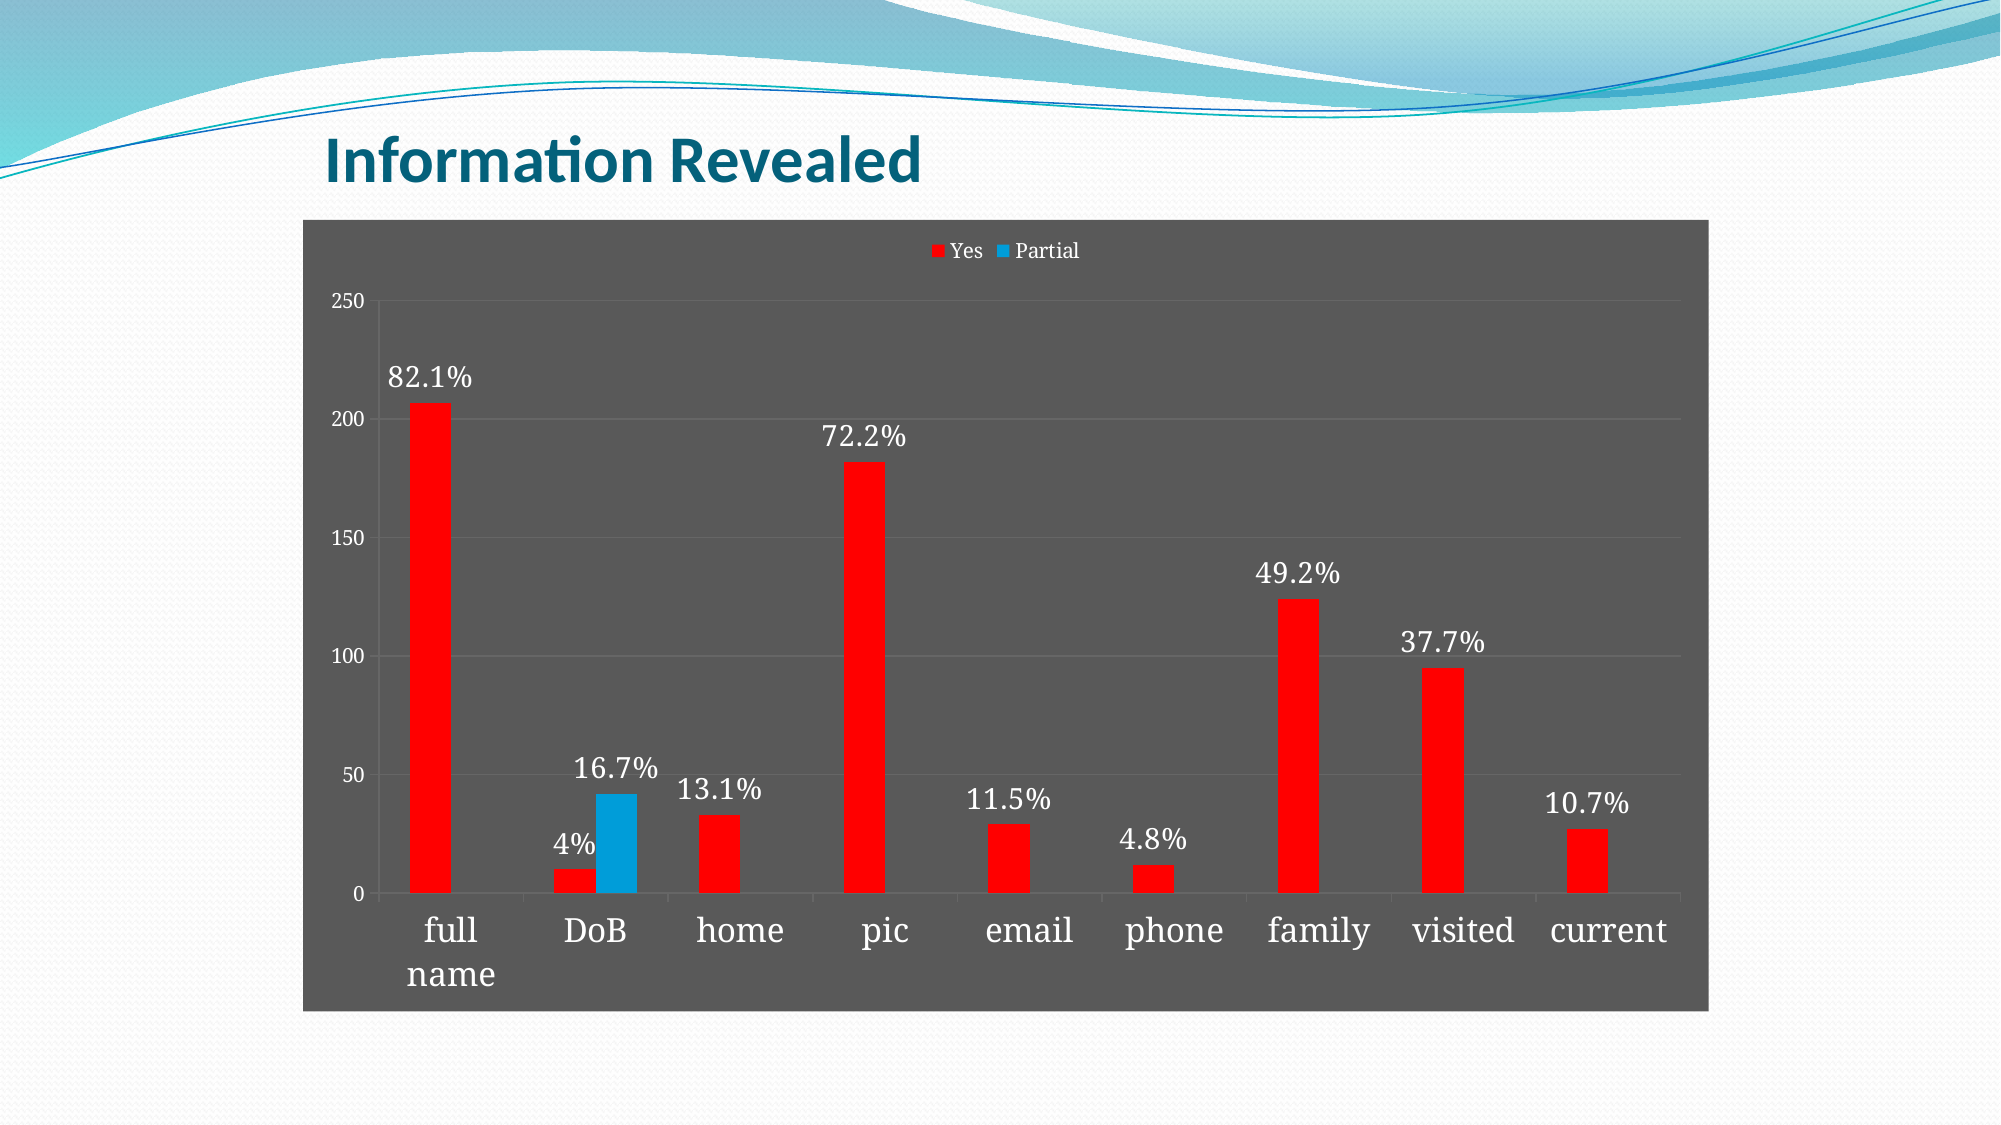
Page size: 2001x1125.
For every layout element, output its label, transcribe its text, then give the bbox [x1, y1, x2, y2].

title Information Revealed [324, 45, 1675, 197]
chart [302, 219, 1709, 1012]
